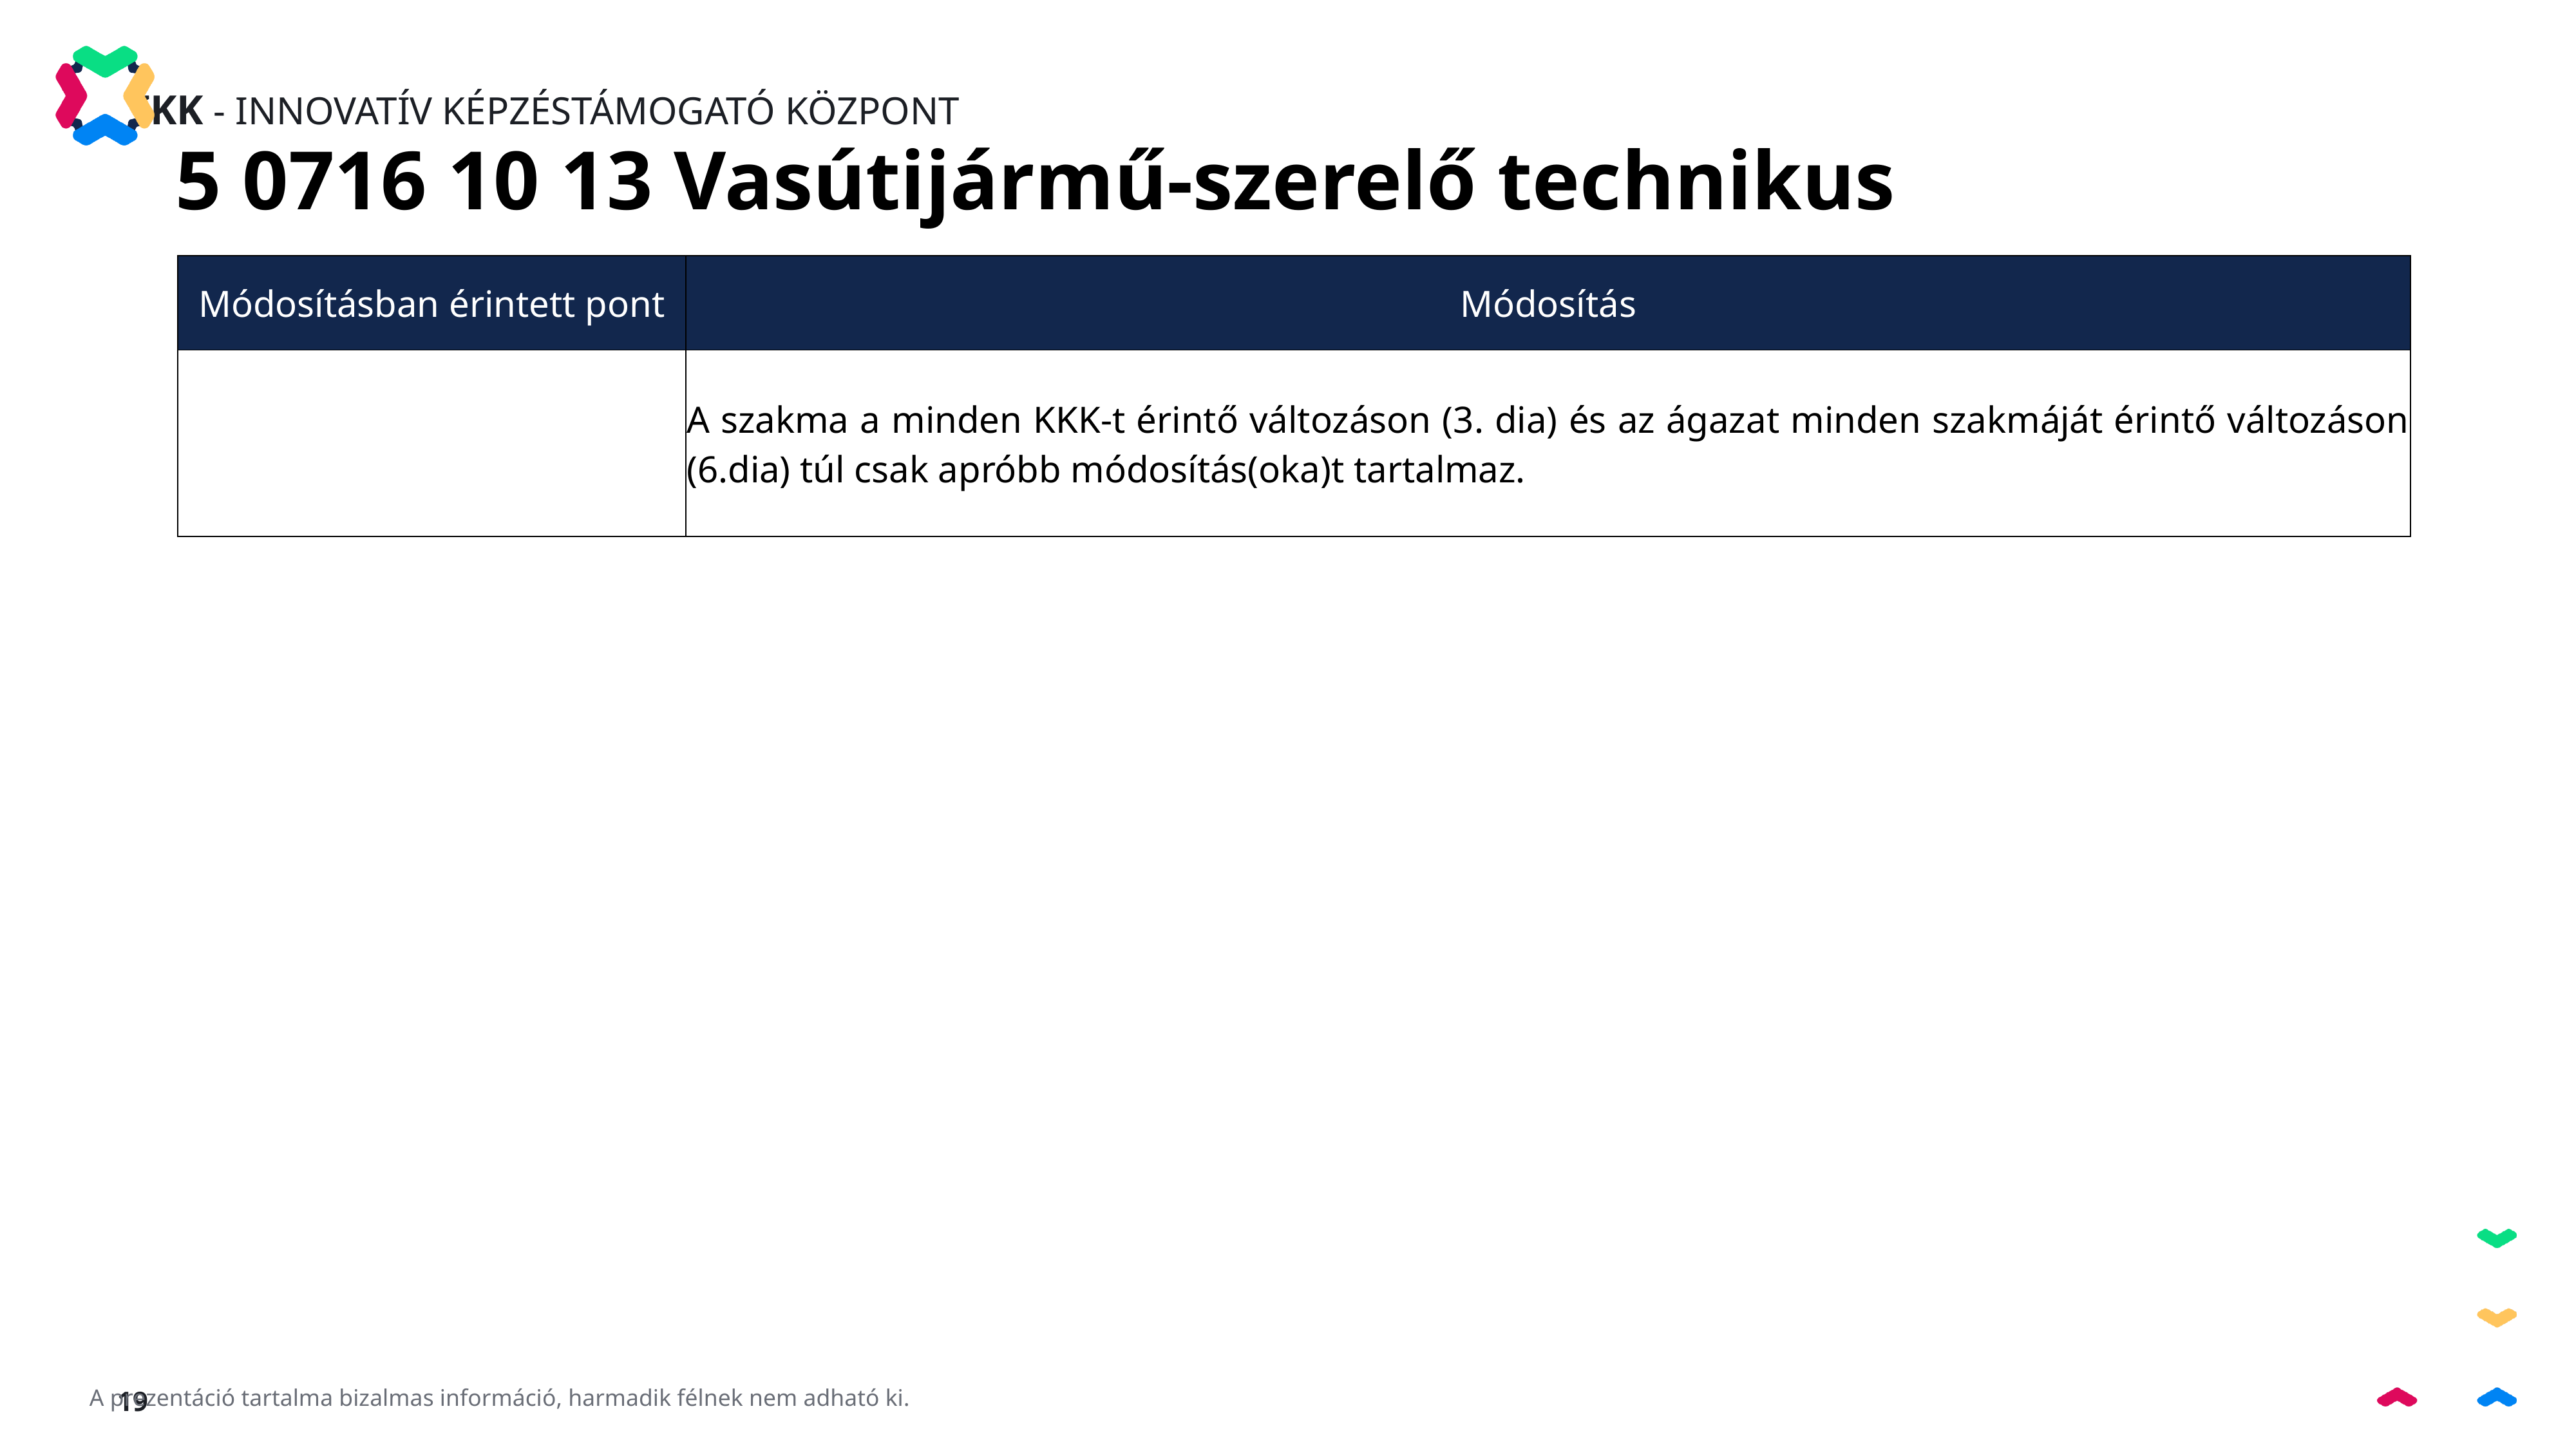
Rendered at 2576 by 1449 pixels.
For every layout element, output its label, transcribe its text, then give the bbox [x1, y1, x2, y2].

list 5 0716 10 13 Vasútijármű-szerelő technikus [175, 129, 2294, 225]
table_cell [178, 350, 685, 536]
picture [55, 46, 155, 146]
table_cell A szakma a minden KKK-t érintő változáson (3. dia) és az ágazat minden szakmáját érintő változáson (6.dia) túl csak apróbb módosítás(oka)t tartalmaz. [687, 350, 2410, 536]
table_header Módosítás [687, 256, 2410, 350]
table_header Módosításban érintett pont [178, 256, 685, 350]
picture [2377, 1229, 2517, 1406]
